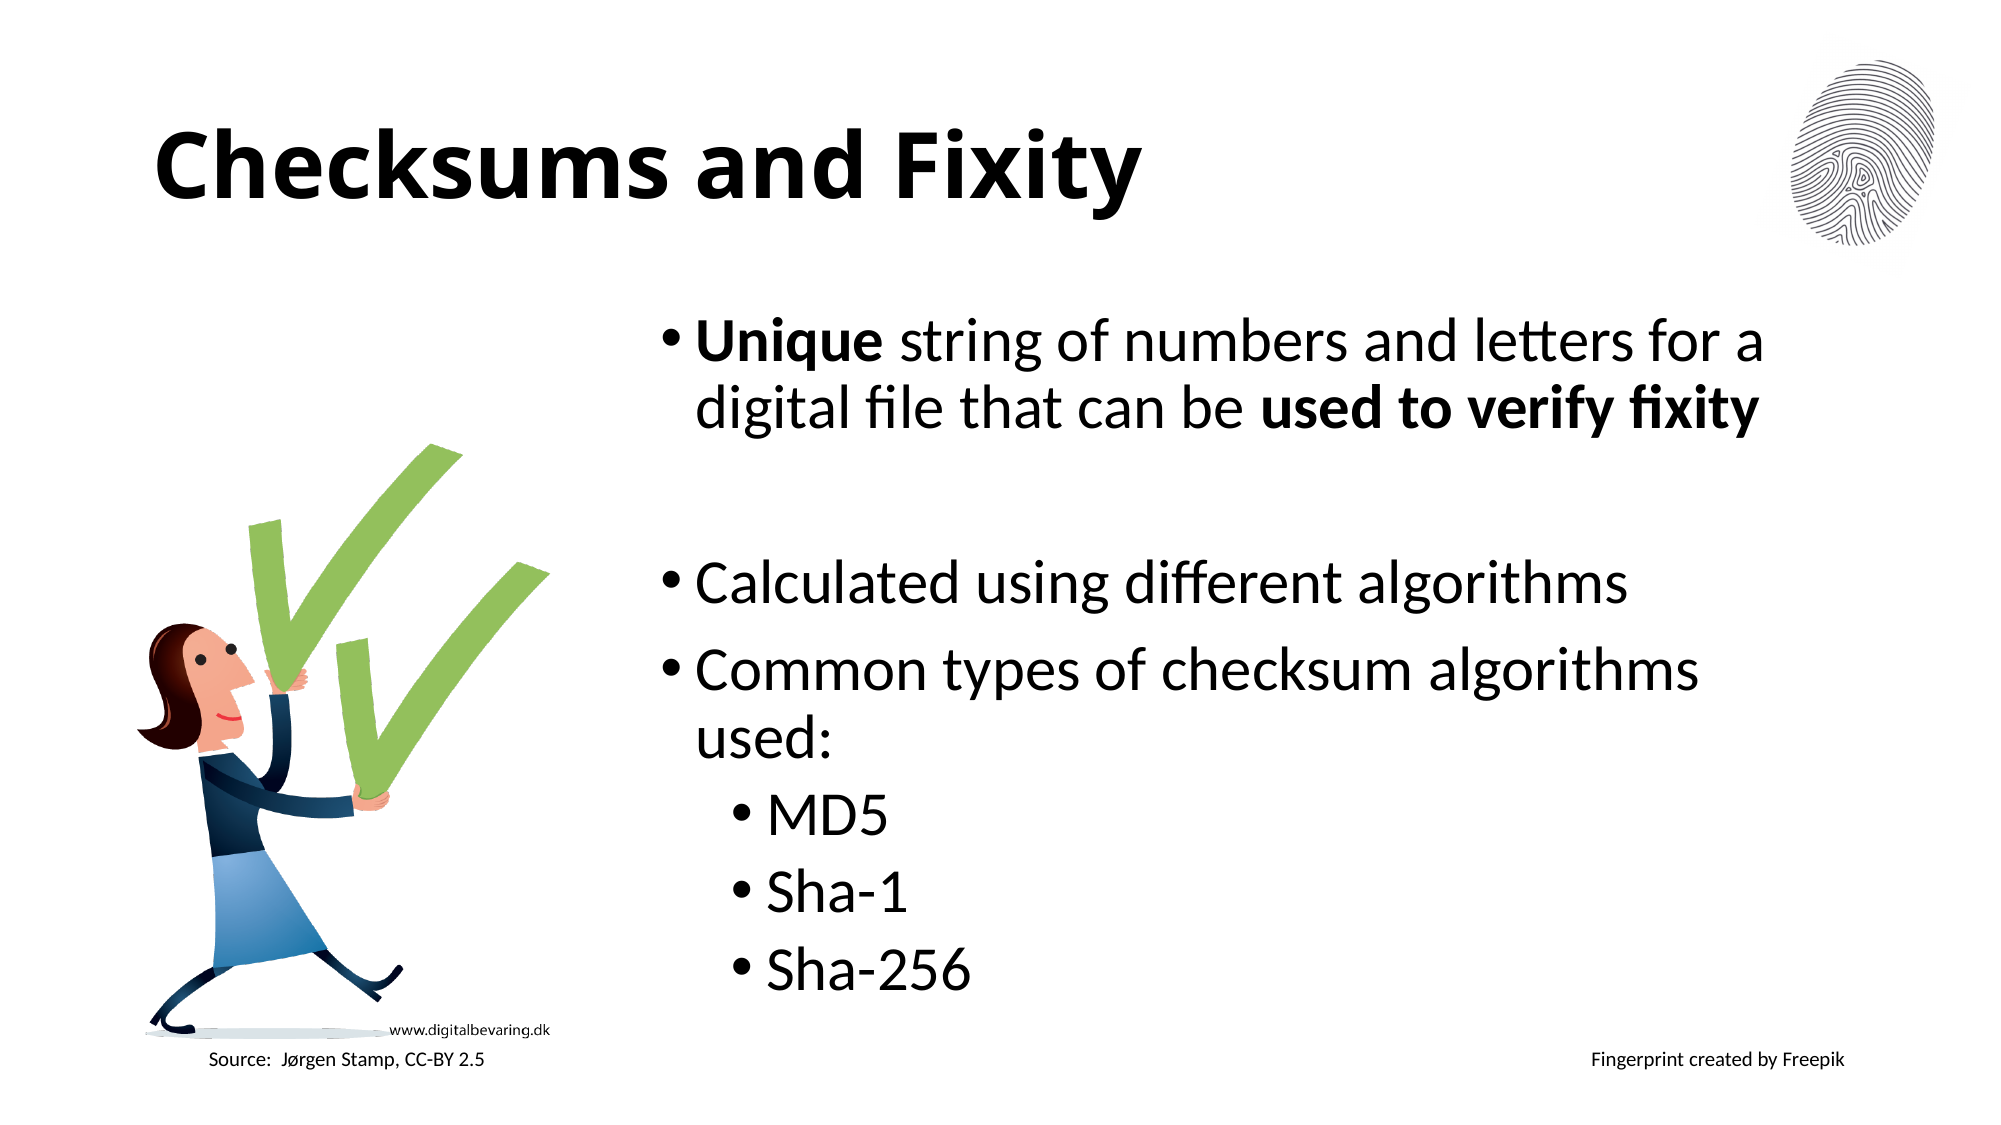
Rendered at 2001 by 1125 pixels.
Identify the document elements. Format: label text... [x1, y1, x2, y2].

list Unique string of numbers and letters for a digital file that can be used to verify fixity Calculated using different algorithms Common types of checksum algorithms used: MD5 Sha-1 Sha-256 [645, 299, 1863, 1014]
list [137, 433, 557, 1039]
title Checksums and Fixity [137, 59, 1863, 278]
text_box Source: Jørgen Stamp, CC-BY 2.5 [194, 1039, 501, 1078]
picture [1755, 32, 1970, 277]
text_box Fingerprint created by Freepik [1576, 1038, 1860, 1078]
